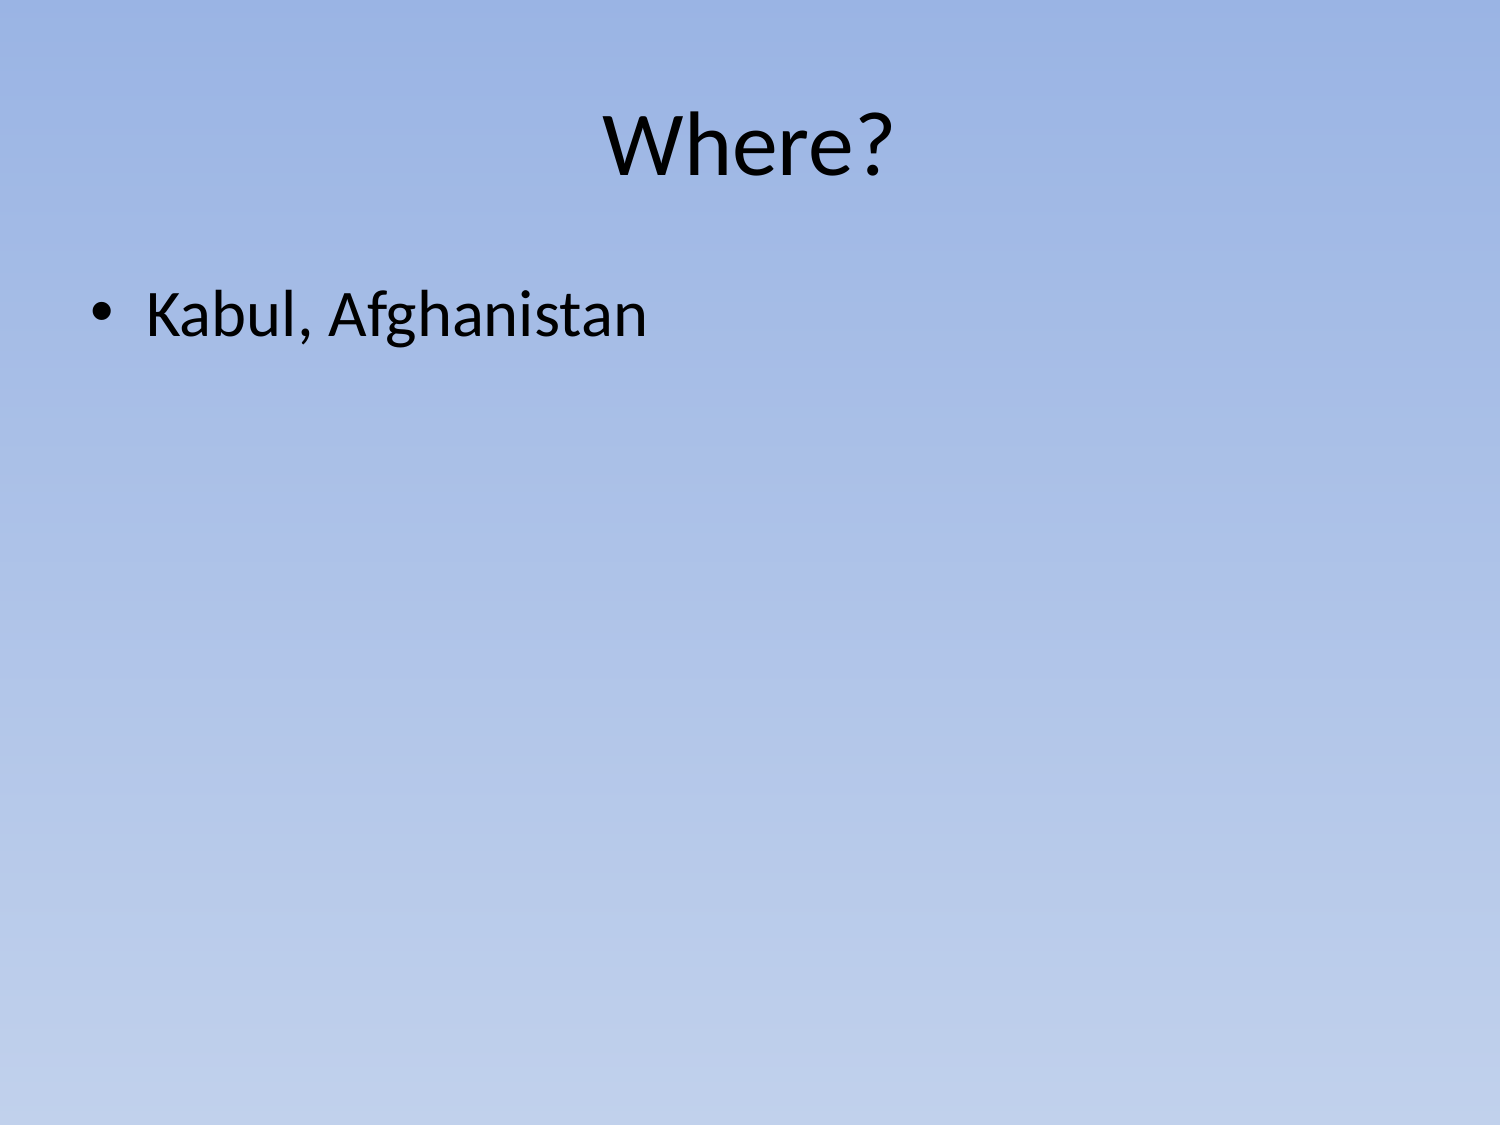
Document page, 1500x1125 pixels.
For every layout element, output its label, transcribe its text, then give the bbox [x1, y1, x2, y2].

title Where? [75, 45, 1425, 233]
list Kabul, Afghanistan [75, 262, 1425, 1005]
